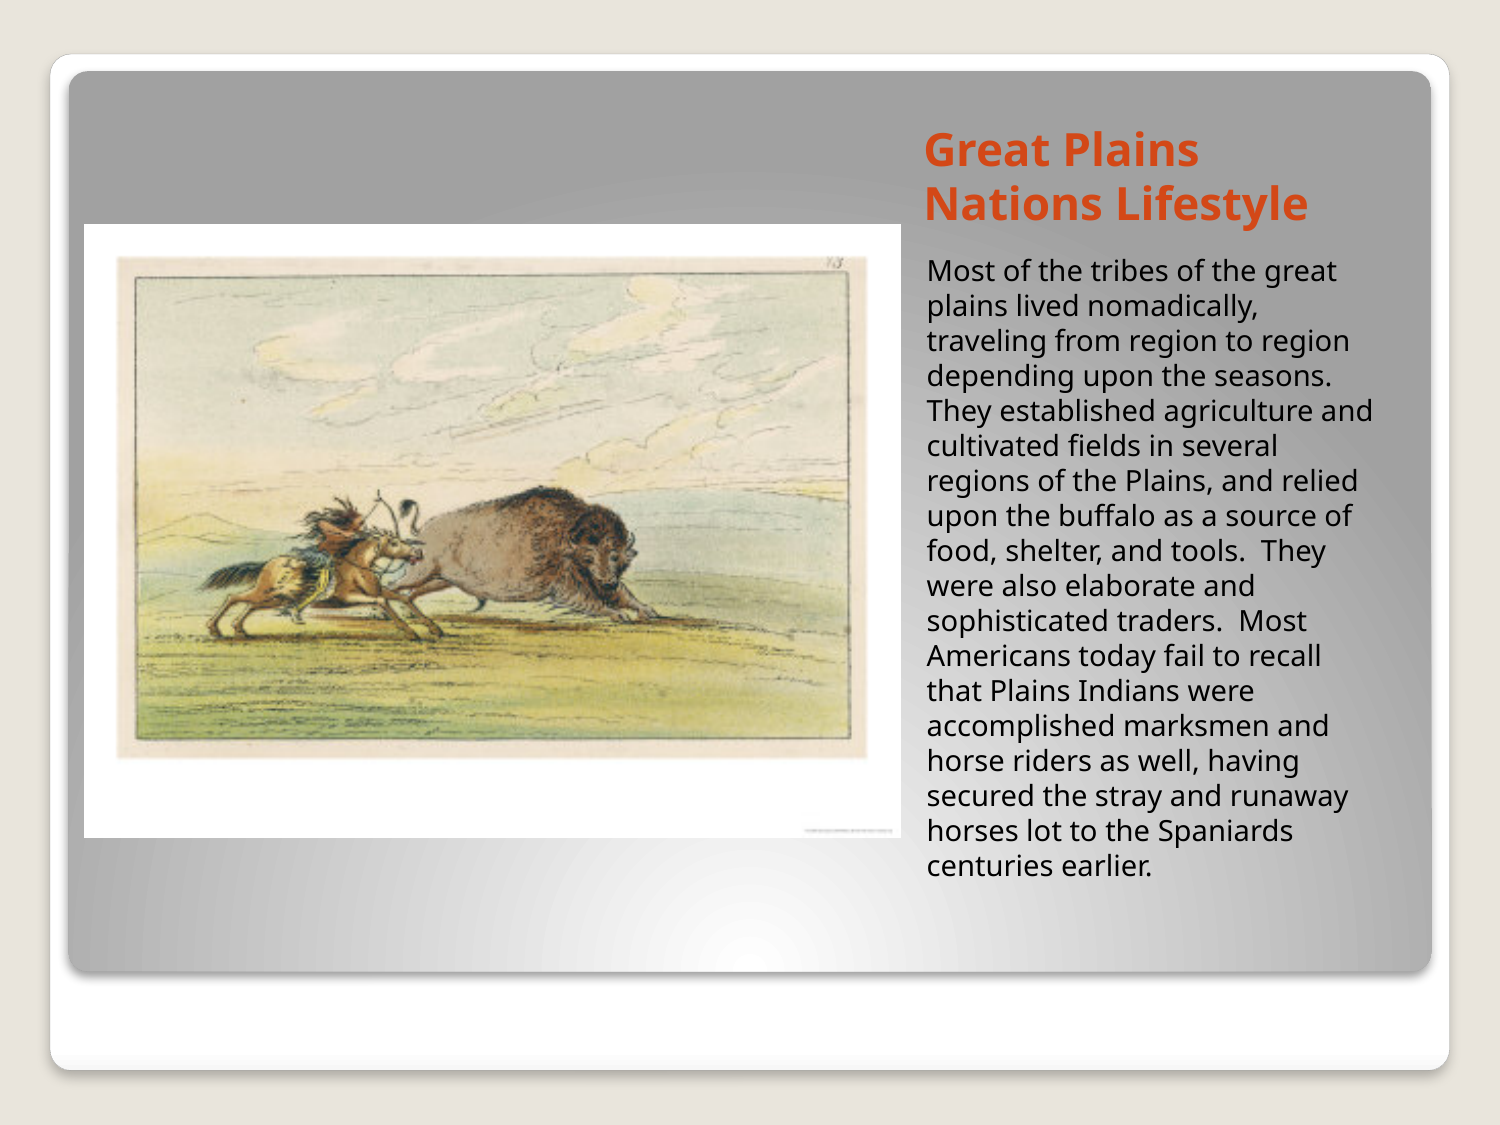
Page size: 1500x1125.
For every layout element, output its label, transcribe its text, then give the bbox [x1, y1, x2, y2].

title Great Plains Nations Lifestyle [908, 87, 1397, 237]
list Most of the tribes of the great plains lived nomadically, traveling from region to region depending upon the seasons. They established agriculture and cultivated fields in several regions of the Plains, and relied upon the buffalo as a source of food, shelter, and tools. They were also elaborate and sophisticated traders. Most Americans today fail to recall that Plains Indians were accomplished marksmen and horse riders as well, having secured the stray and runaway horses lot to the Spaniards centuries earlier. [908, 237, 1397, 928]
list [84, 224, 902, 838]
